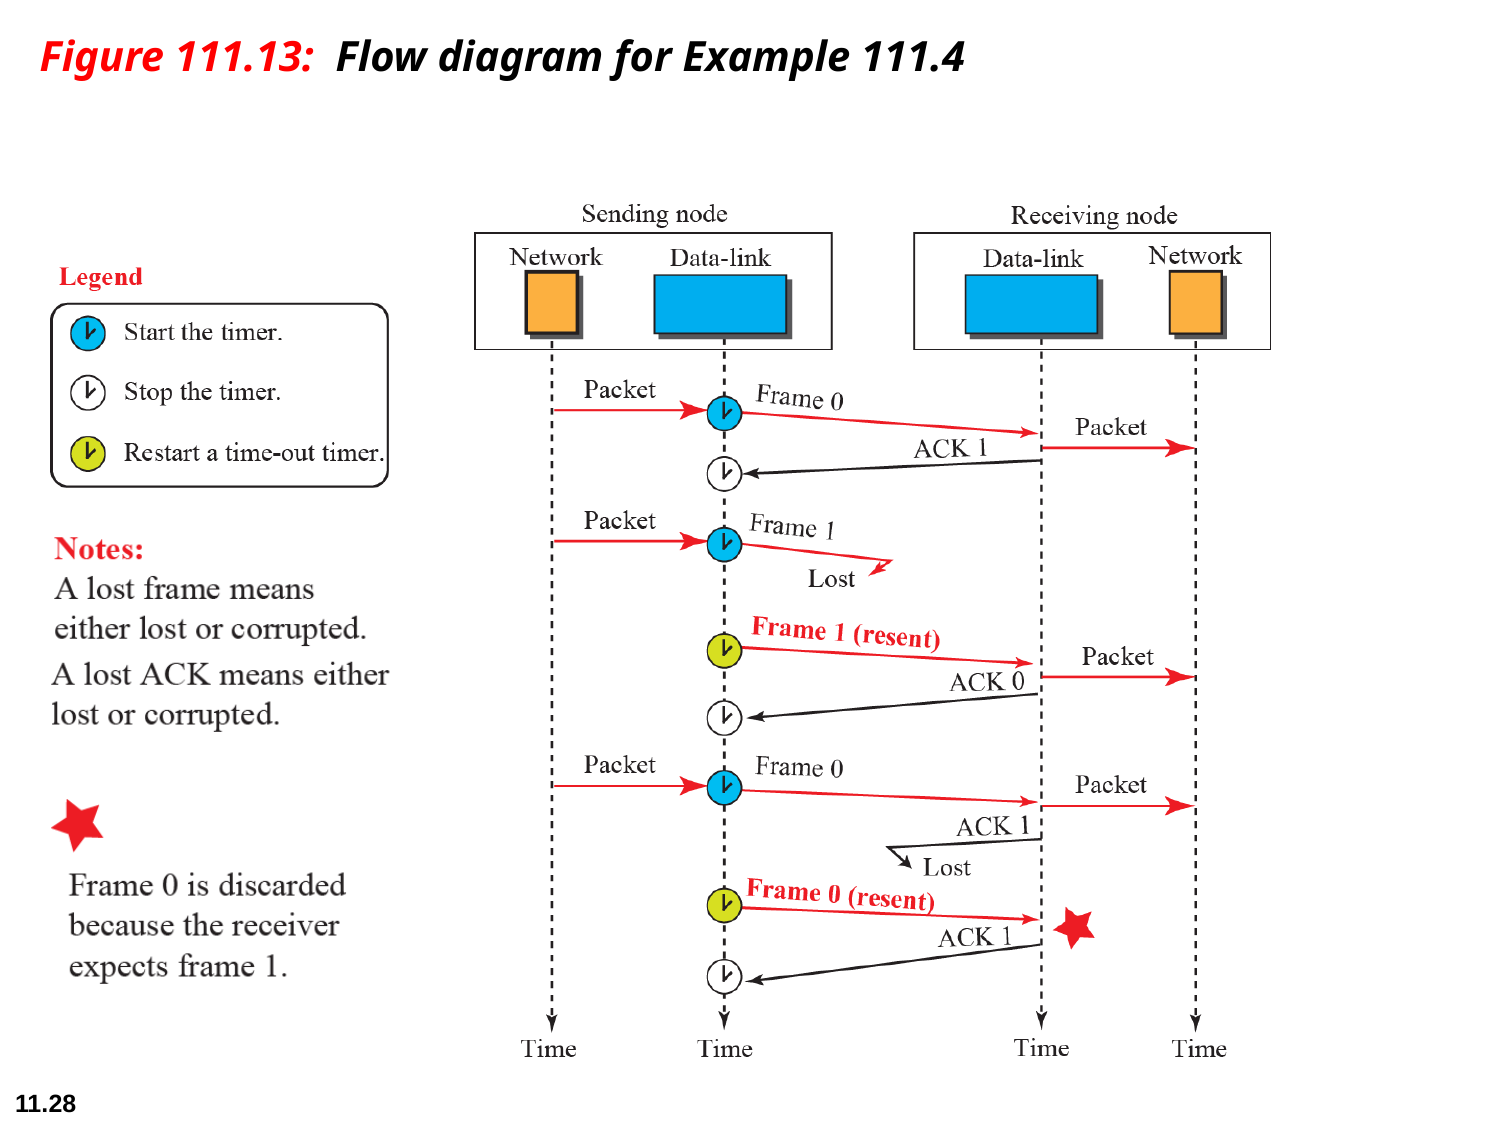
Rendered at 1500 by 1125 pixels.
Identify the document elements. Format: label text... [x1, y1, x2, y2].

slide_number 11.28 [0, 1049, 313, 1125]
picture [49, 262, 389, 488]
picture [474, 199, 1271, 1067]
text_box Figure 111.13: Flow diagram for Example 111.4 [24, 22, 1363, 87]
picture [50, 799, 347, 987]
picture [51, 531, 401, 735]
